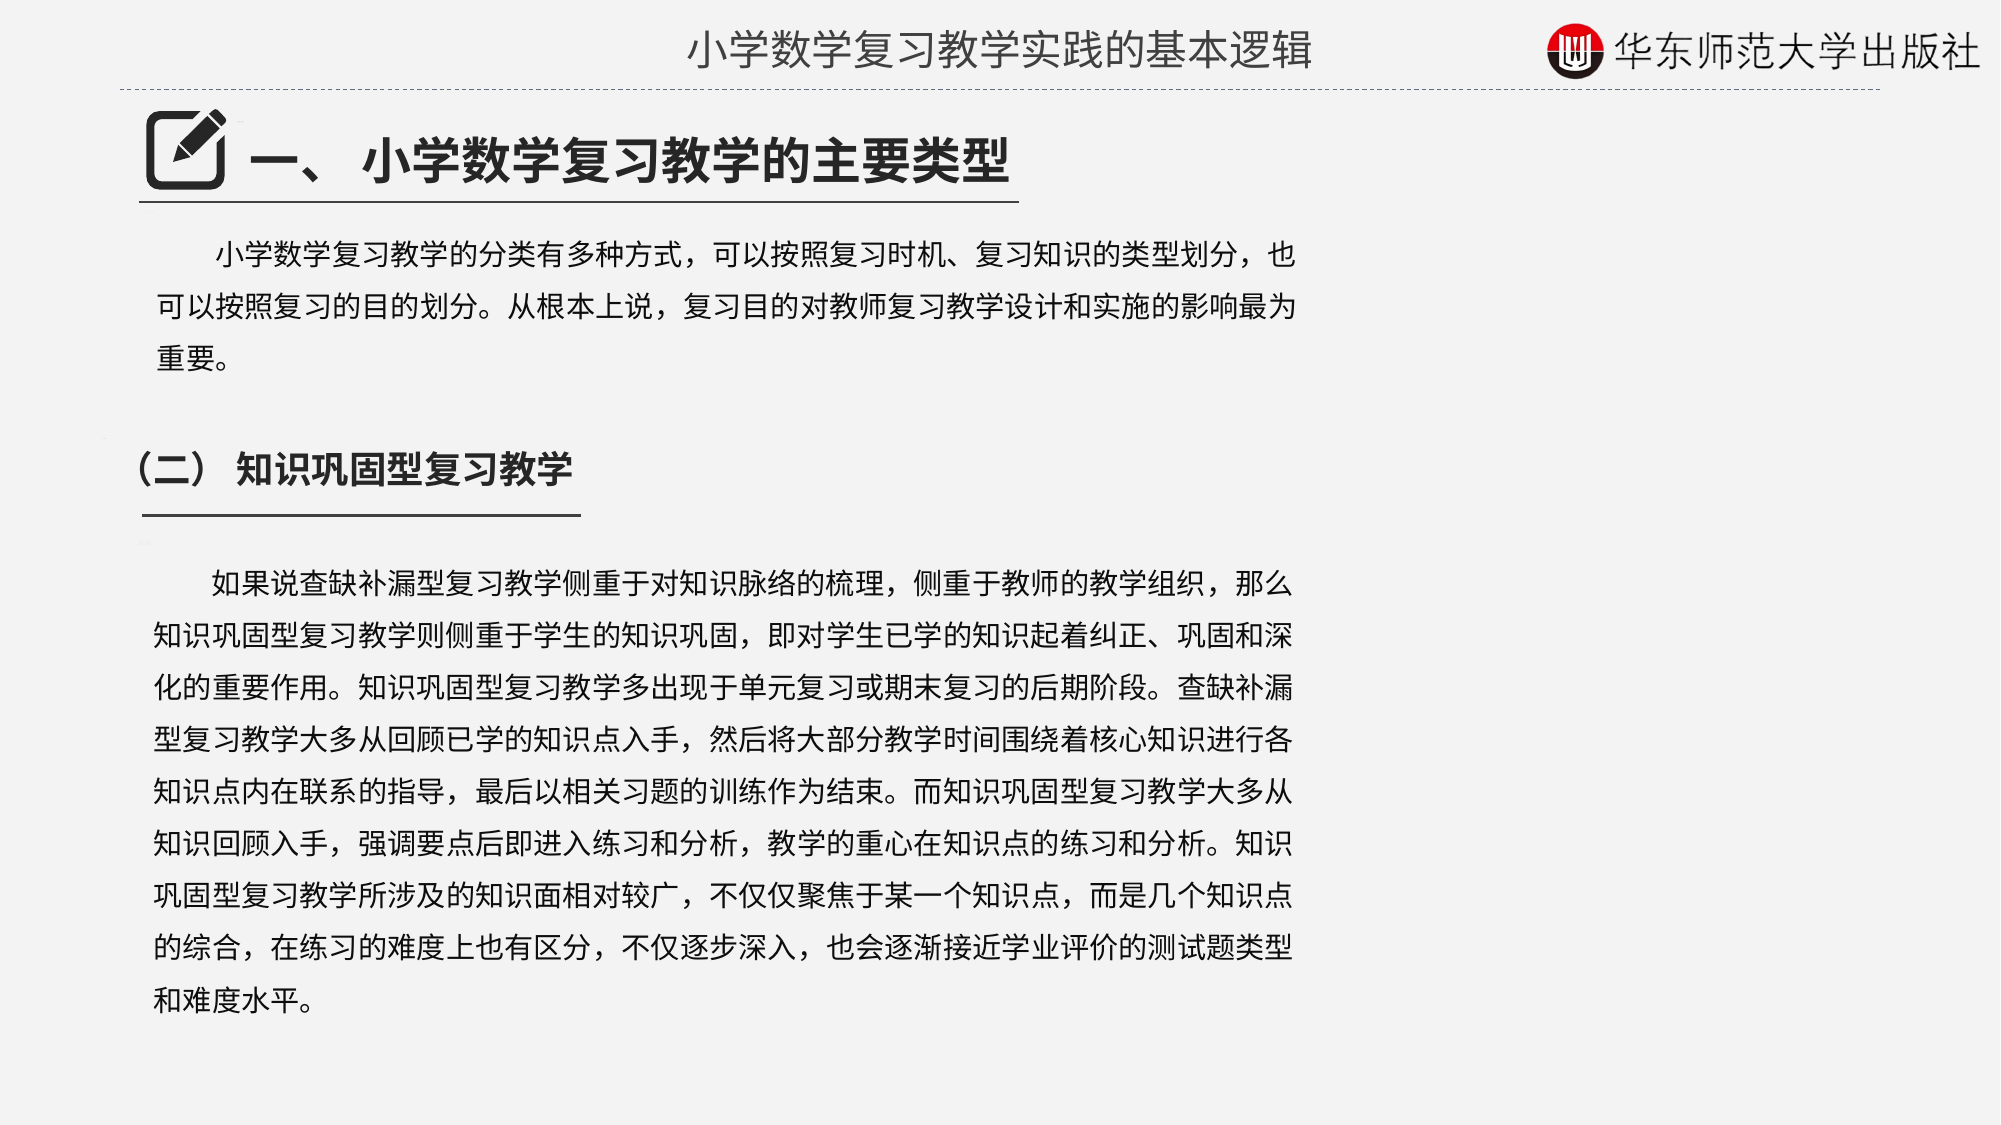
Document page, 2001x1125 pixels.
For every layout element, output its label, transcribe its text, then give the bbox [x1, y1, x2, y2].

text_box 如果说查缺补漏型复习教学侧重于对知识脉络的梳理，侧重于教师的教学组织，那么知识巩固型复习教学则侧重于学生的知识巩固，即对学生已学的知识起着纠正、巩固和深化的重要作用。知识巩固型复习教学多出现于单元复习或期末复习的后期阶段。查缺补漏型复习教学大多从回顾已学的知识点入手，然后将大部分教学时间围绕着核心知识进行各知识点内在联系的指导，最后以相关习题的训练作为结束。而知识巩固型复习教学大多从知识回顾入手，强调要点后即进入练习和分析，教学的重心在知识点的练习和分析。知识巩固型复习教学所涉及的知识面相对较广，不仅仅聚焦于某一个知识点，而是几个知识点的综合，在练习的难度上也有区分，不仅逐步深入，也会逐渐接近学业评价的测试题类型和难度水平。 [138, 540, 1320, 1025]
text_box 小学数学复习教学的分类有多种方式，可以按照复习时机、复习知识的类型划分，也可以按照复习的目的划分。从根本上说，复习目的对教师复习教学设计和实施的影响最为重要。 [142, 212, 1320, 383]
text_box [146, 111, 225, 190]
text_box 小学数学复习教学实践的基本逻辑 [680, 23, 1320, 74]
text_box （二） 知识巩固型复习教学 [101, 438, 692, 498]
text_box 一、 小学数学复习教学的主要类型 [235, 121, 1147, 197]
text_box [1536, 13, 1989, 83]
text_box [208, 109, 227, 127]
